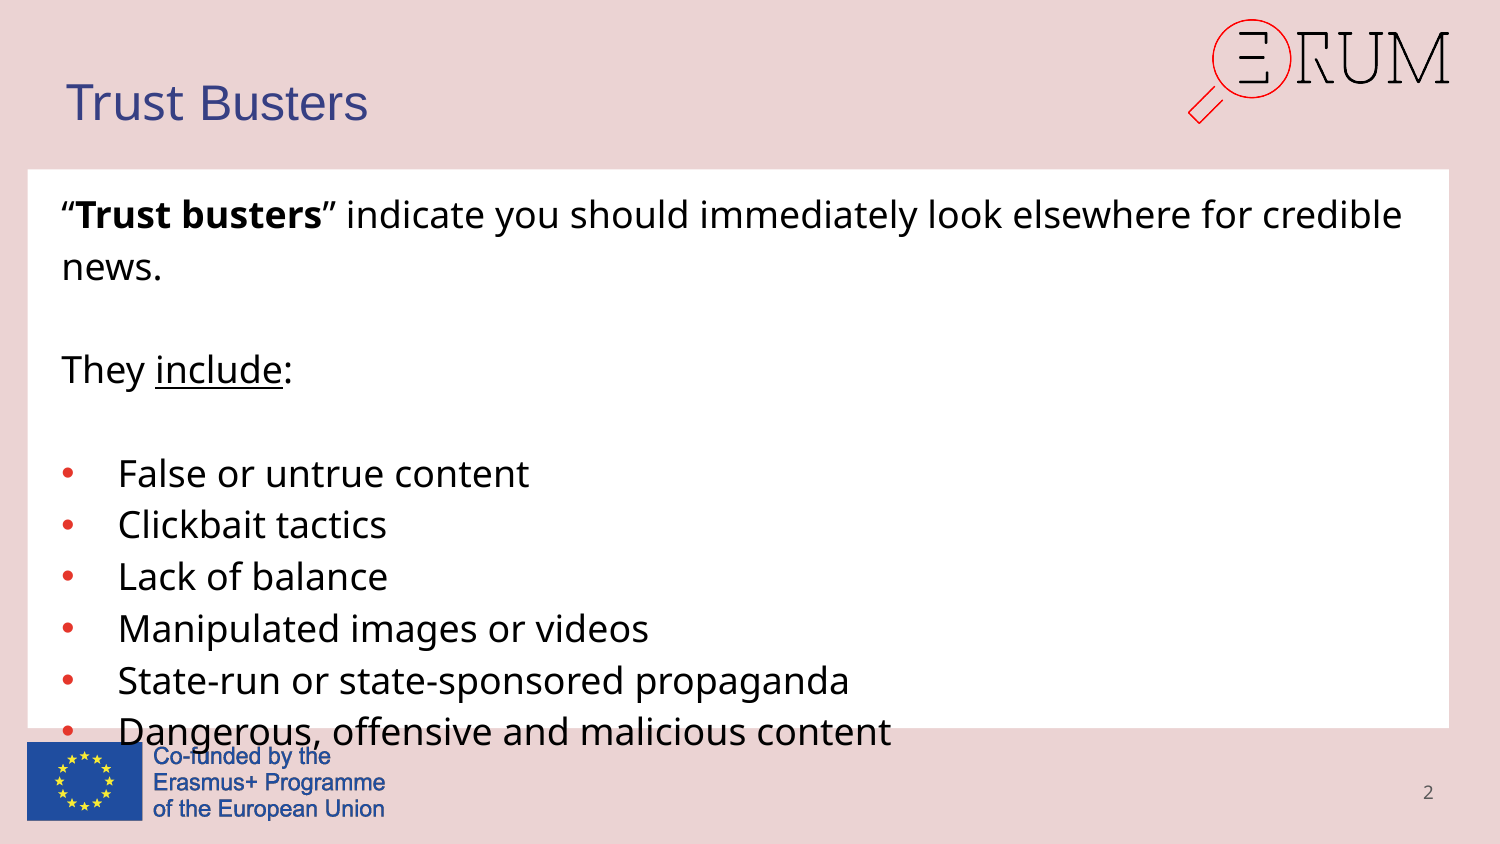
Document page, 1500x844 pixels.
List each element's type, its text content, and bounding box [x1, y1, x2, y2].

picture [1136, 0, 1500, 137]
list “Trust busters” indicate you should immediately look elsewhere for credible news. They include: False or untrue content Clickbait tactics Lack of balance Manipulated images or videos State-run or state-sponsored propaganda Dangerous, offensive and malicious content [27, 169, 1449, 729]
slide_number 2 [1358, 761, 1449, 826]
title Trust Busters [51, 55, 1168, 150]
picture [27, 742, 385, 821]
